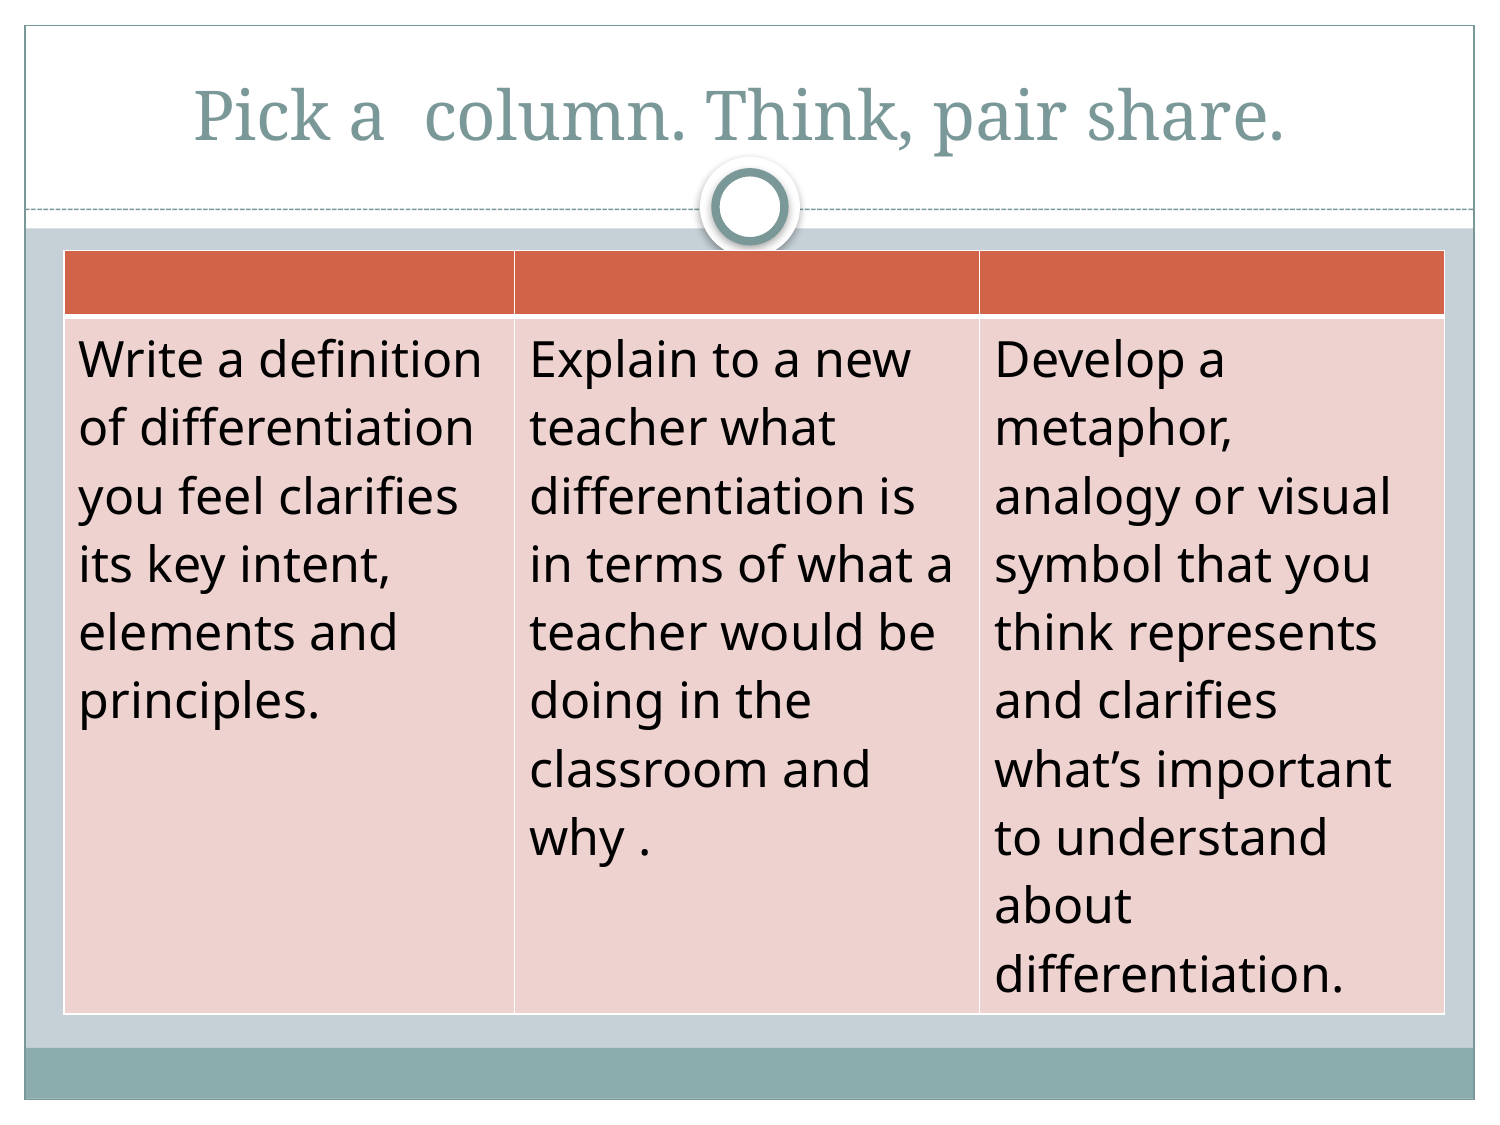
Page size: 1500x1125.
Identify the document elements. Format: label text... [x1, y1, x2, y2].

table_cell Develop a metaphor, analogy or visual symbol that you think represents and clarifies what’s important to understand about differentiation. [980, 319, 1444, 1013]
table_cell Write a definition of differentiation you feel clarifies its key intent, elements and principles. [65, 319, 514, 1013]
table_header [65, 251, 514, 314]
table_cell Explain to a new teacher what differentiation is in terms of what a teacher would be doing in the classroom and why . [515, 319, 979, 1013]
title Pick a column. Think, pair share. [49, 37, 1450, 162]
table_header [515, 251, 979, 314]
table_header [980, 251, 1444, 314]
